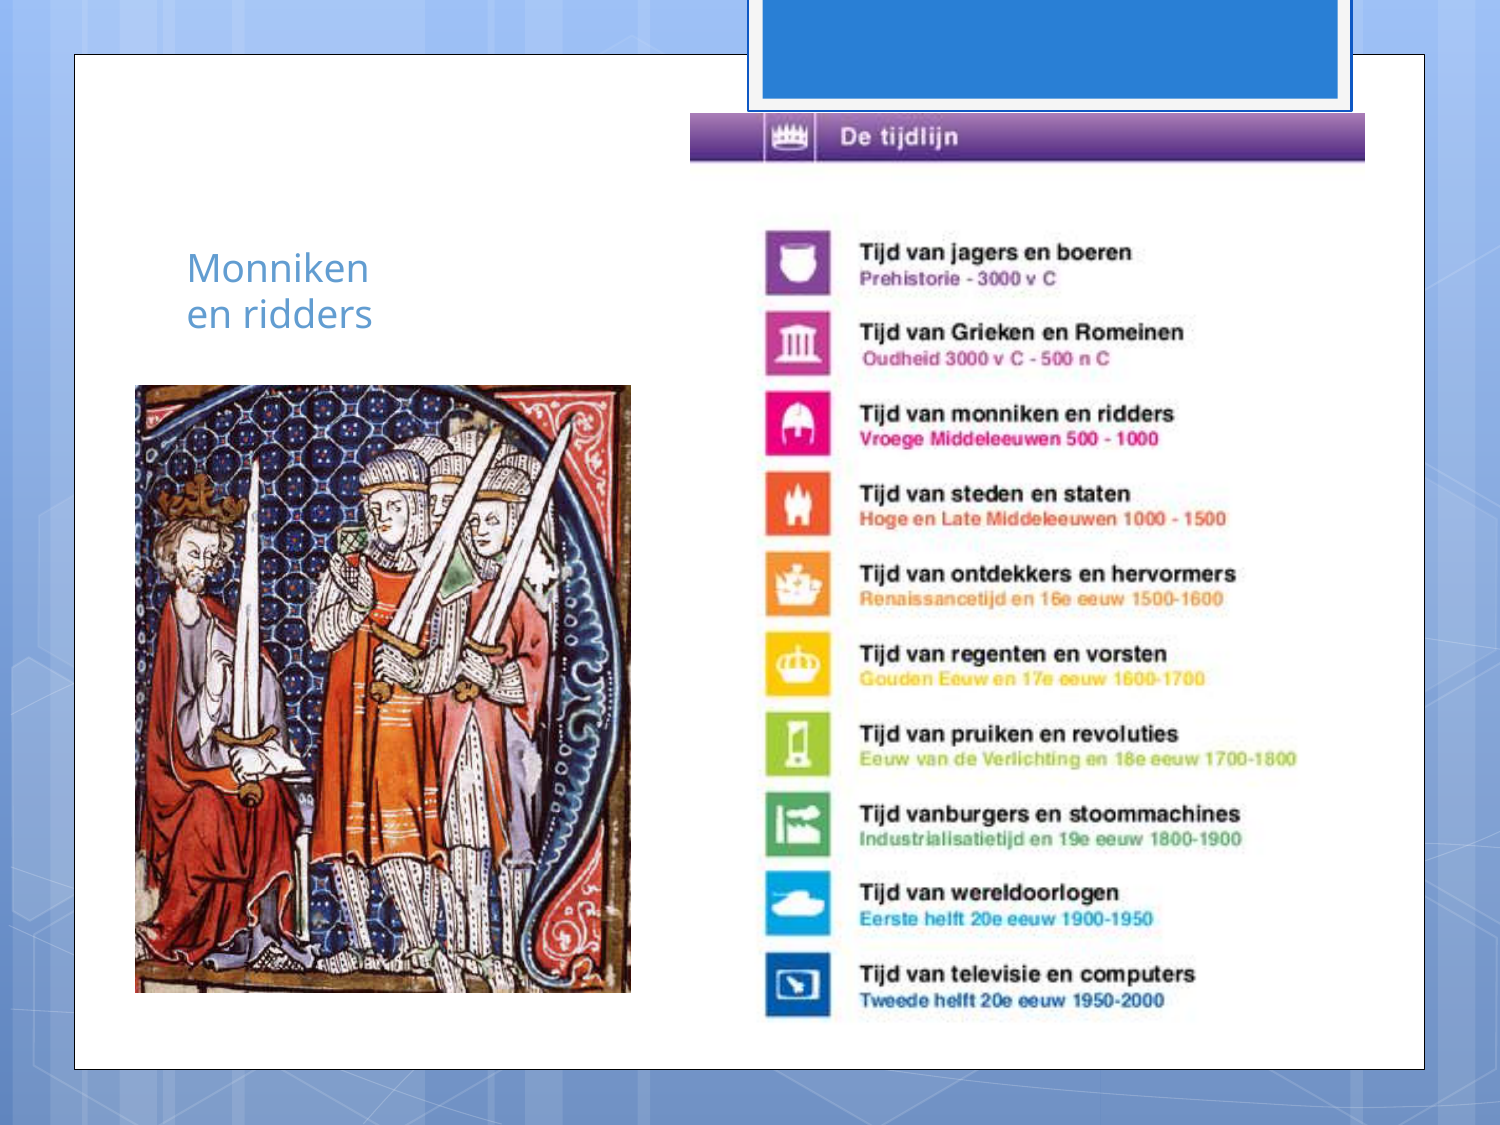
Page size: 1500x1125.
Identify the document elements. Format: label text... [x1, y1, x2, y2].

picture [135, 385, 631, 993]
title Monniken en ridders [171, 233, 684, 345]
picture [690, 113, 1365, 1065]
